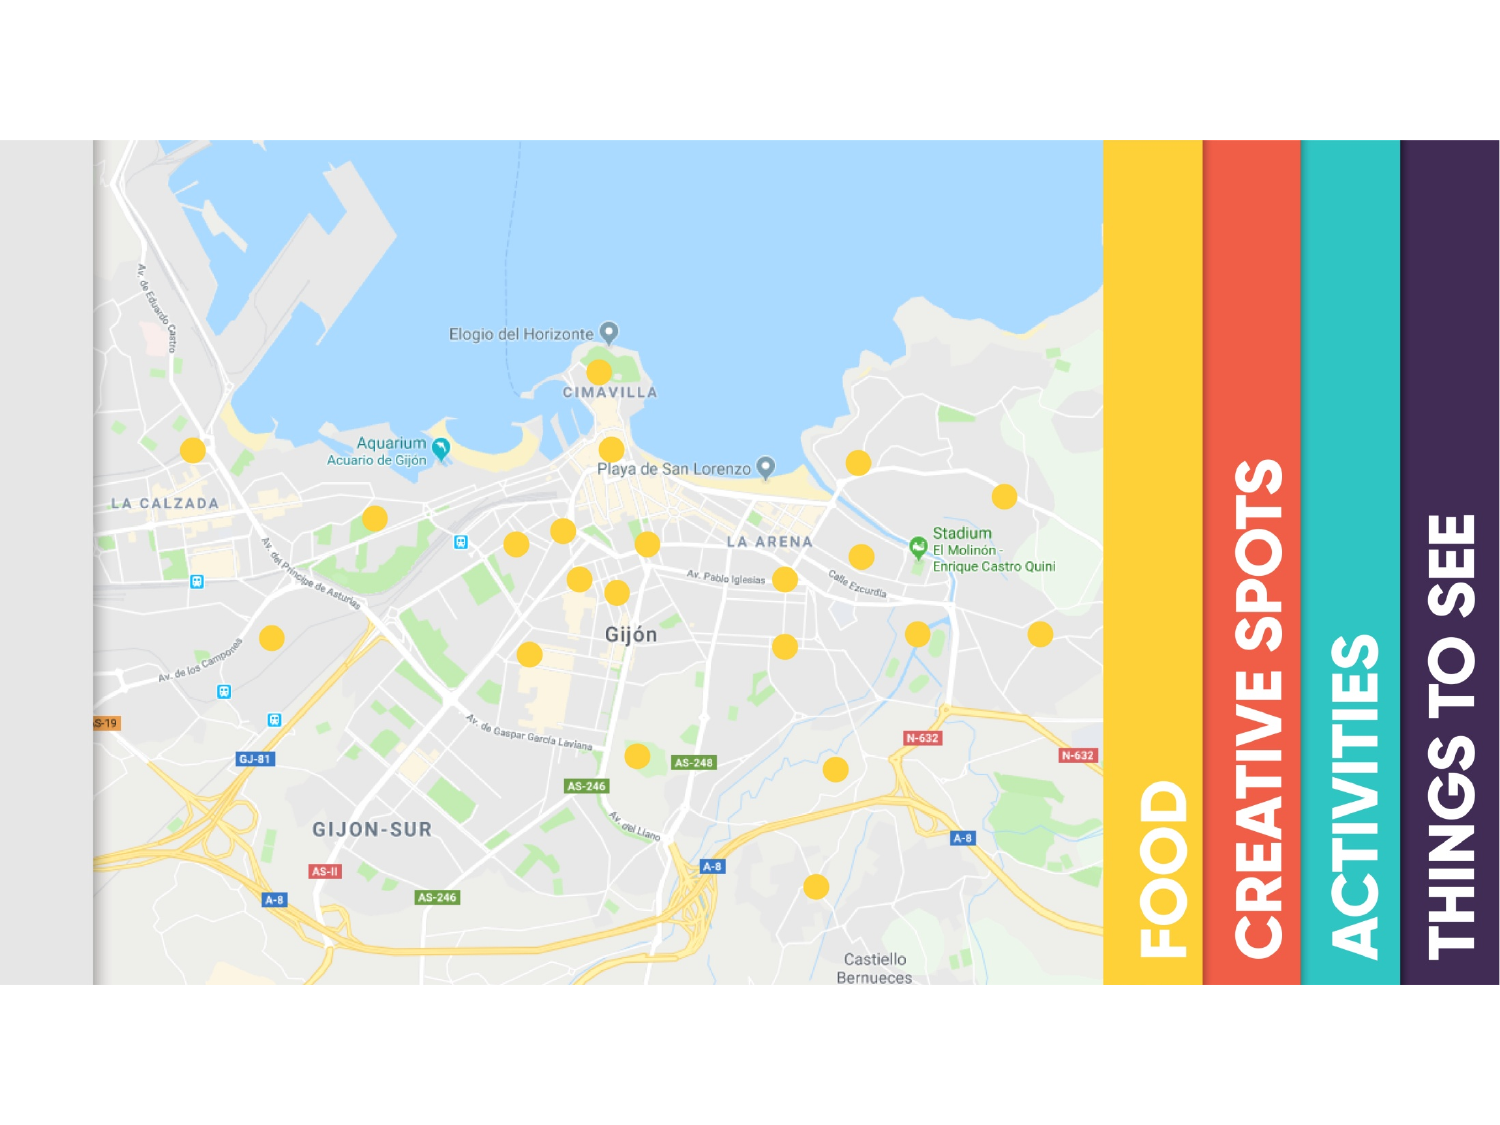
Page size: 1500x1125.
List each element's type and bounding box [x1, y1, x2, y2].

picture [0, 140, 1500, 985]
